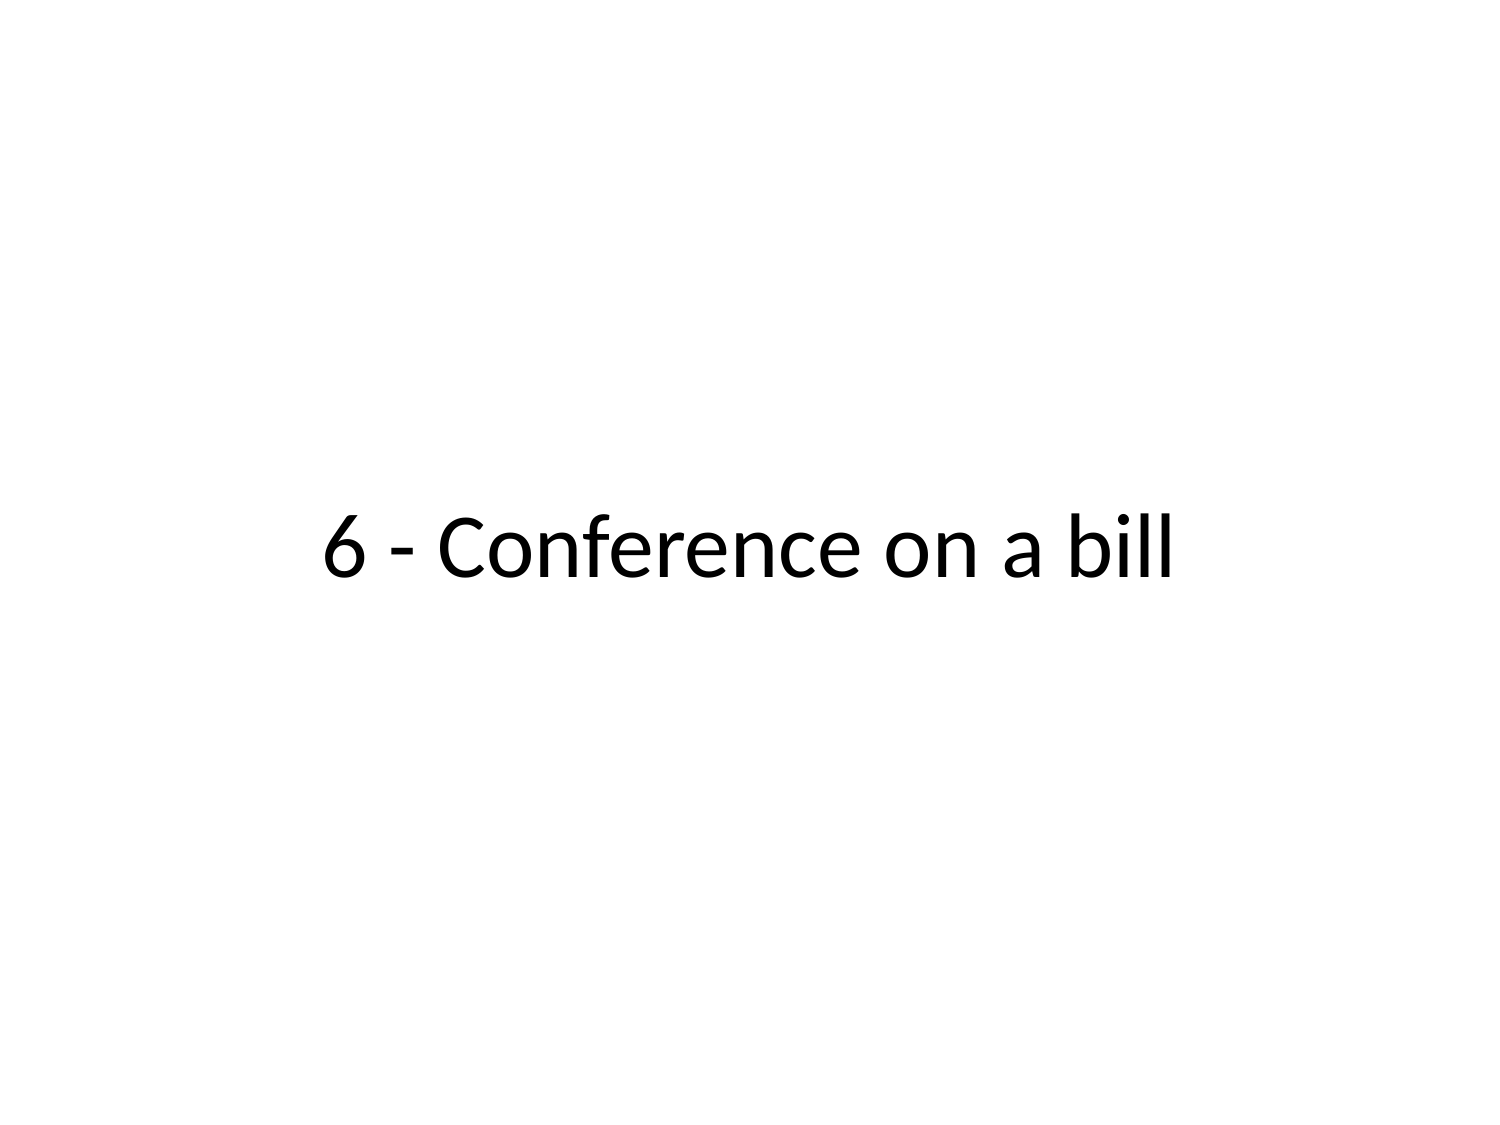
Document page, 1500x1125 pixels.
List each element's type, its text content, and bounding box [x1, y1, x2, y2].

title 6 - Conference on a bill [74, 44, 1426, 1038]
